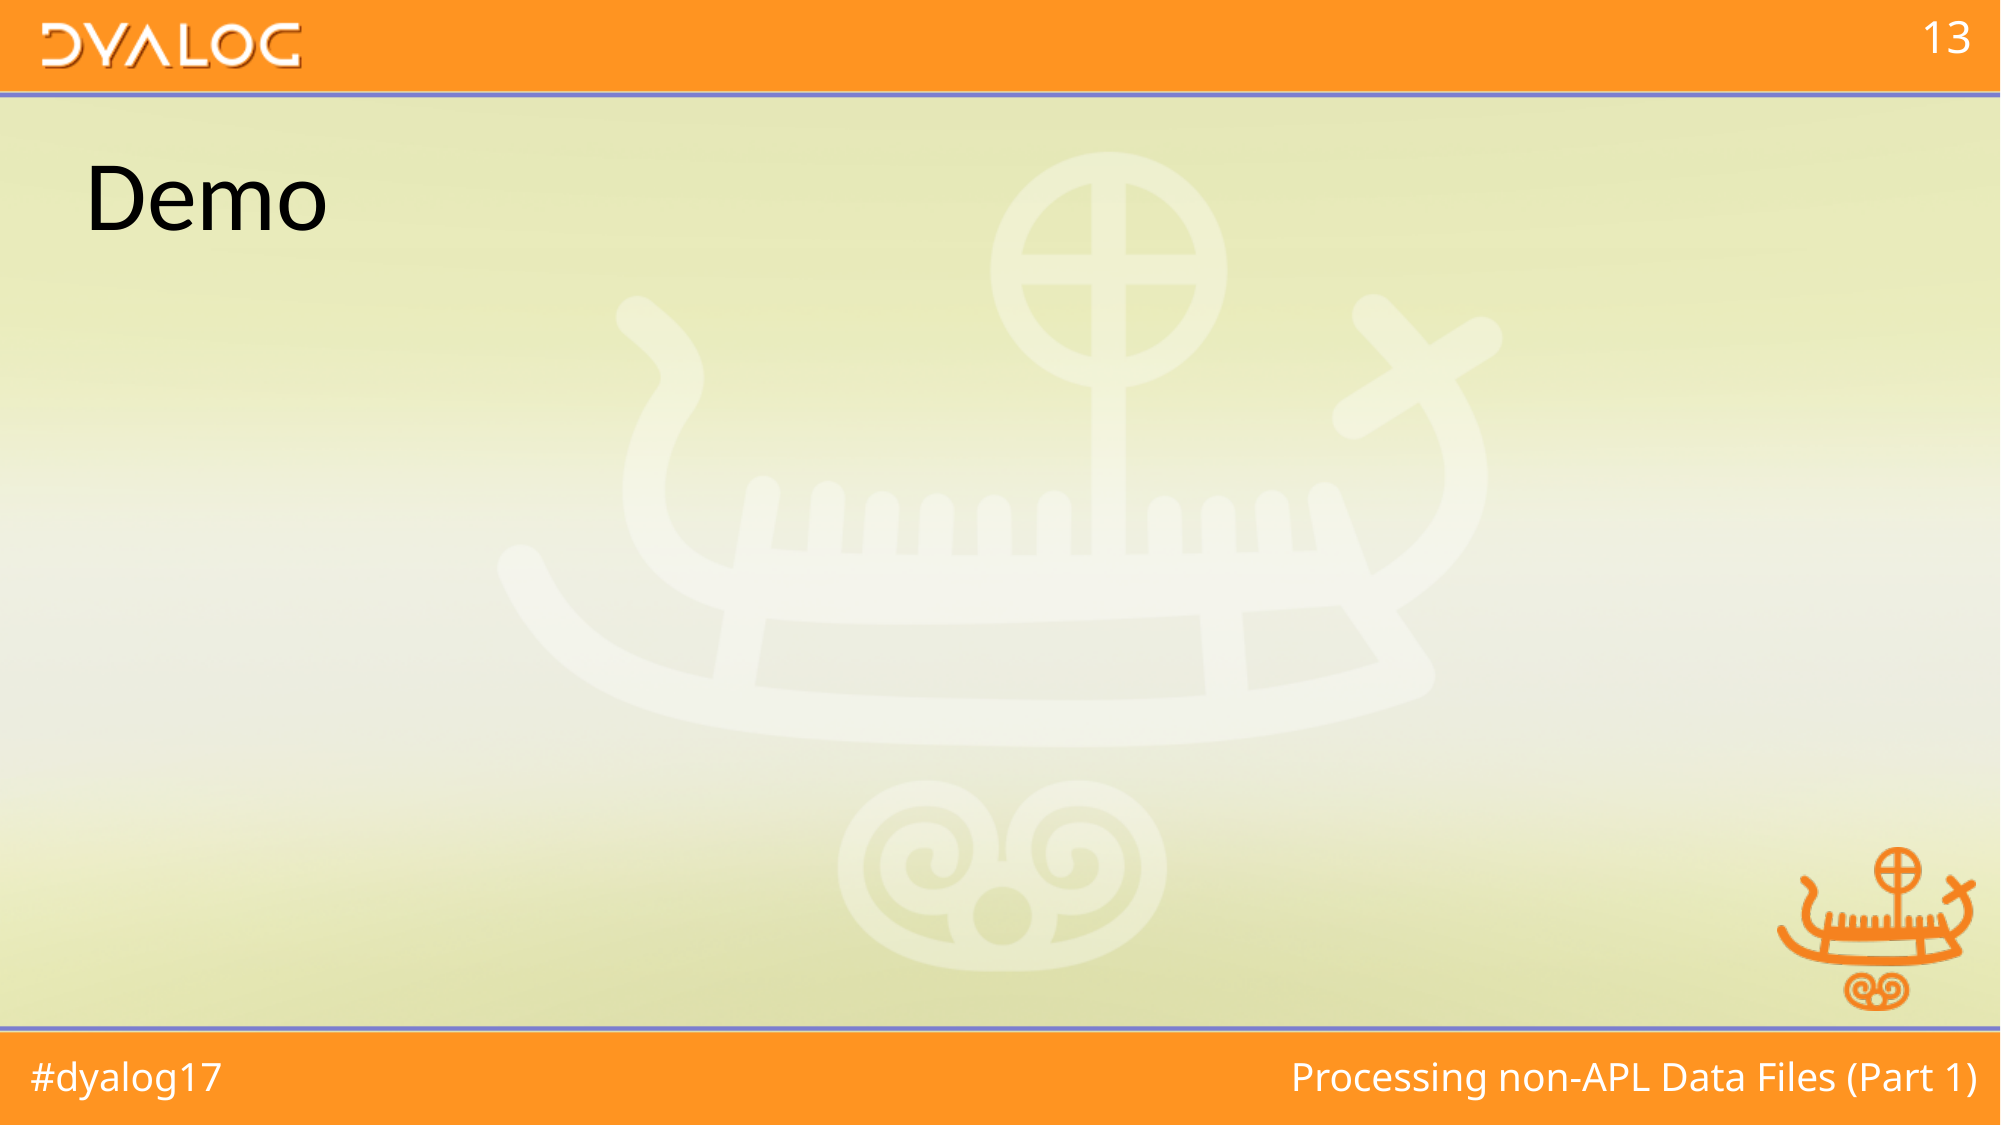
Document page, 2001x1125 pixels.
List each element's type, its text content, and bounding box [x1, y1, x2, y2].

picture [0, 0, 2001, 1125]
title Demo [70, 125, 1900, 256]
